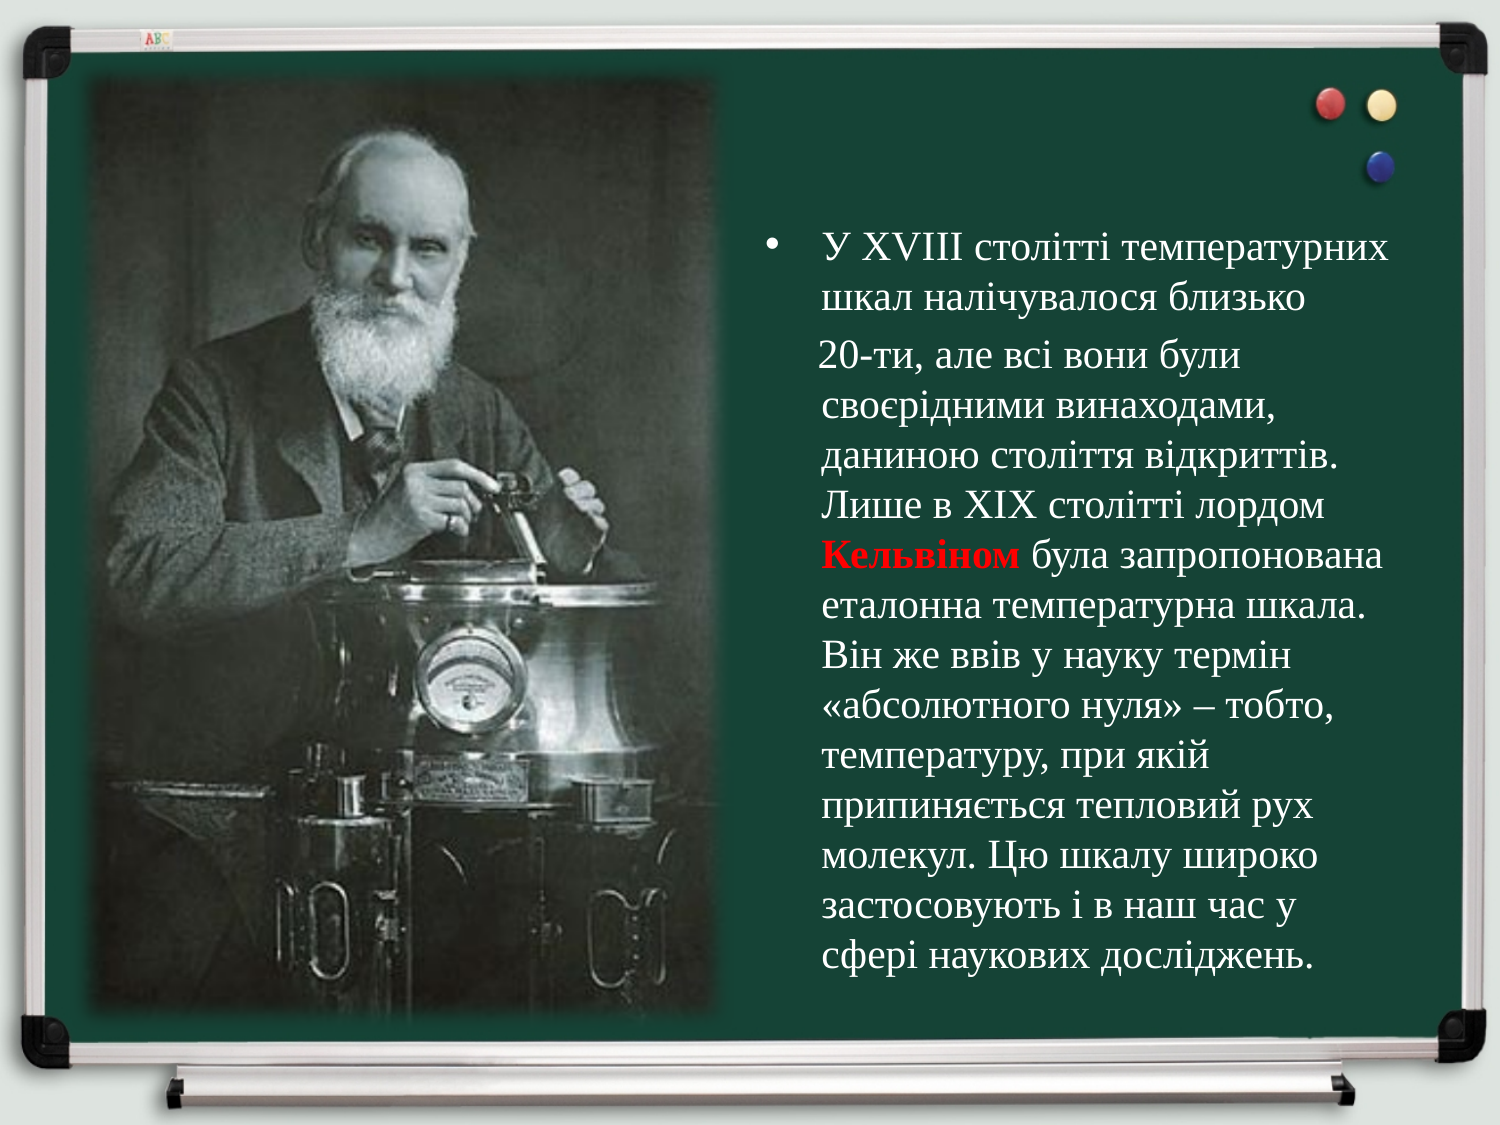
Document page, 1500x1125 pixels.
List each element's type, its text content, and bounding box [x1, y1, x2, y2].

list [70, 58, 734, 1032]
picture [0, 0, 1500, 1125]
list У XVIII столітті температурних шкал налічувалося близько 20-ти, але всі вони були своєрідними винаходами, даниною століття відкриттів. Лише в XIX столітті лордом Кельвіном була запропонована еталонна температурна шкала. Він же ввів у науку термін «абсолютного нуля» – тобто, температуру, при якій припиняється тепловий рух молекул. Цю шкалу широко застосовують і в наш час у сфері наукових досліджень. [749, 210, 1413, 954]
